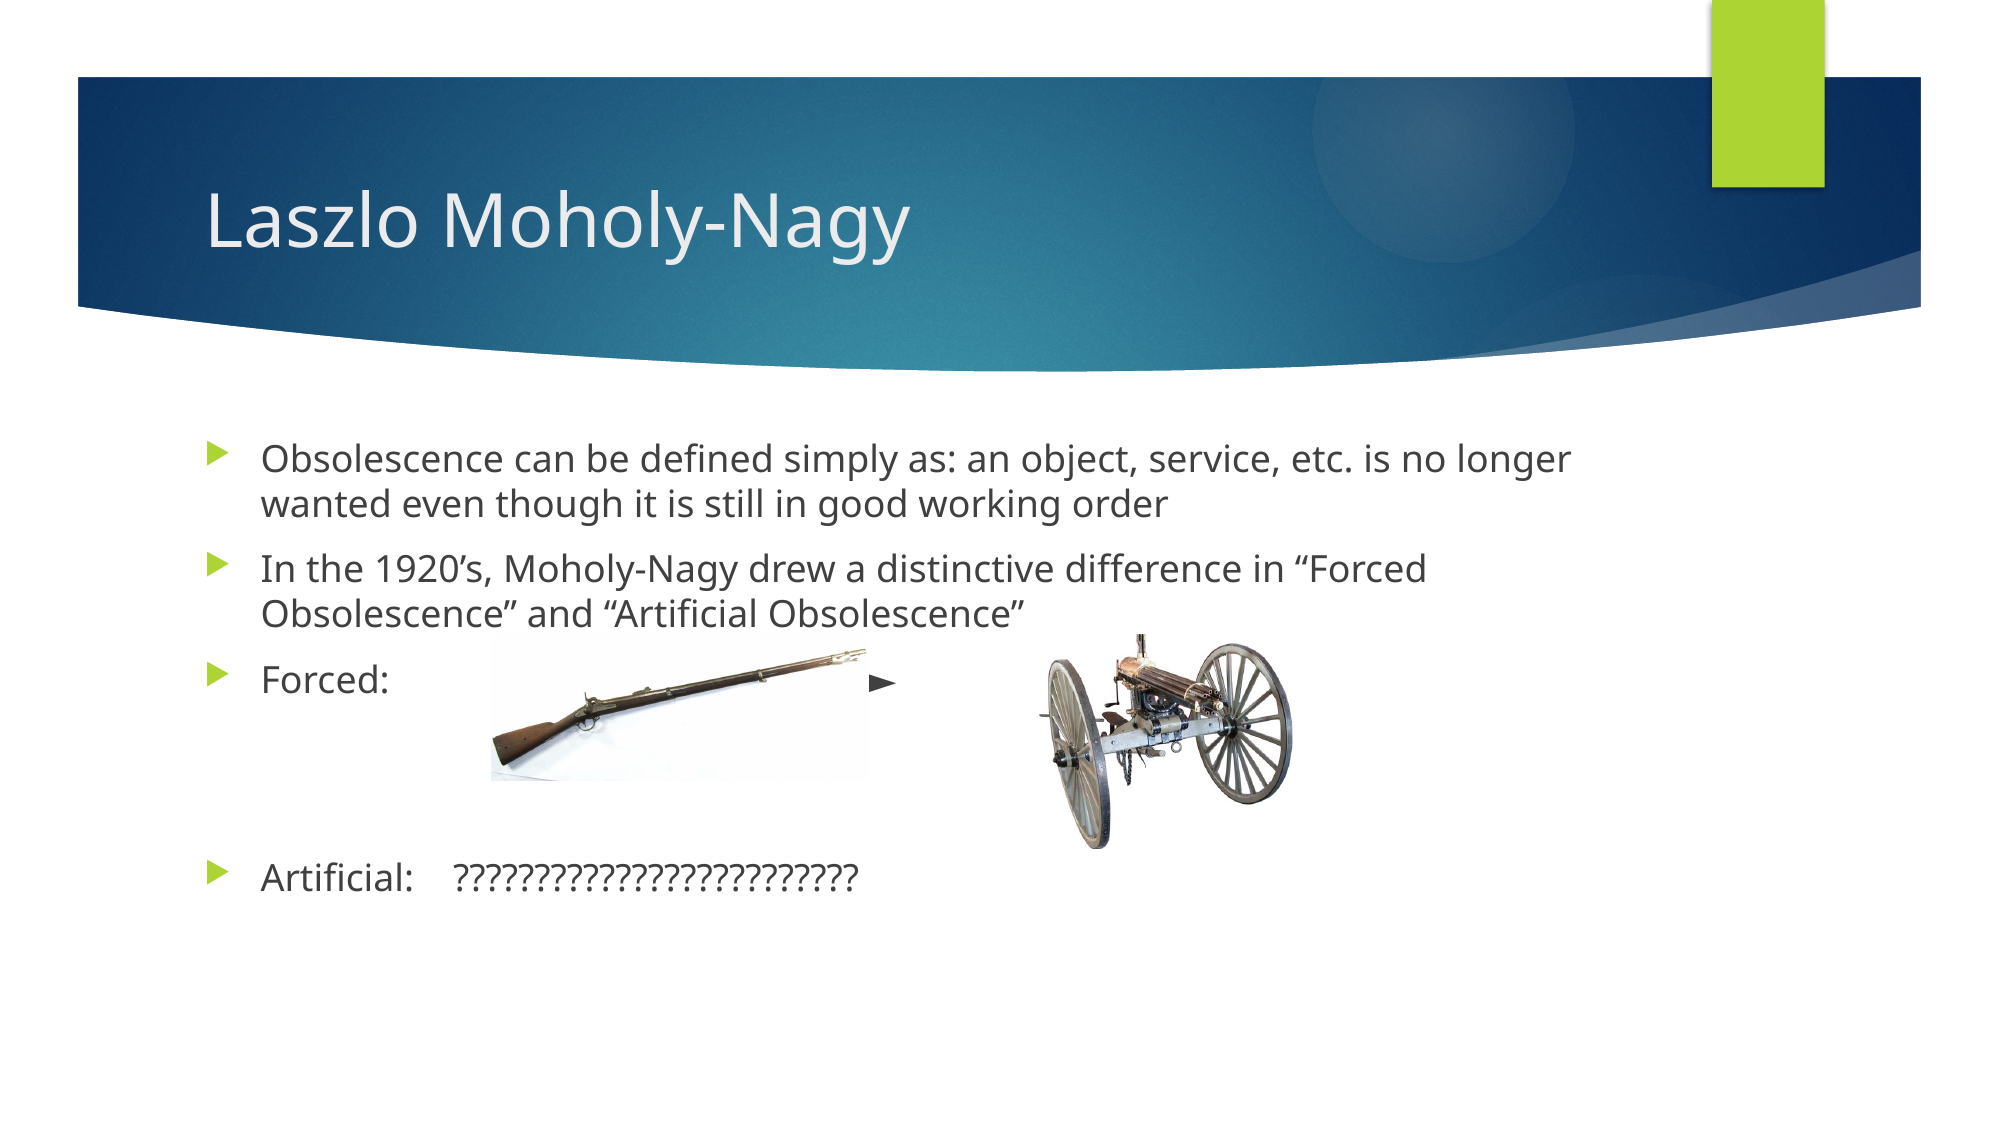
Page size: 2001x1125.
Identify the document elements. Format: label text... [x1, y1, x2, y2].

list Obsolescence can be defined simply as: an object, service, etc. is no longer wanted even though it is still in good working order In the 1920’s, Moholy-Nagy drew a distinctive difference in “Forced Obsolescence” and “Artificial Obsolescence” Forced: ► Artificial: ????????????????????????? [189, 427, 1627, 988]
title Laszlo Moholy-Nagy [189, 159, 1627, 276]
picture [1038, 633, 1302, 849]
picture [491, 633, 869, 781]
